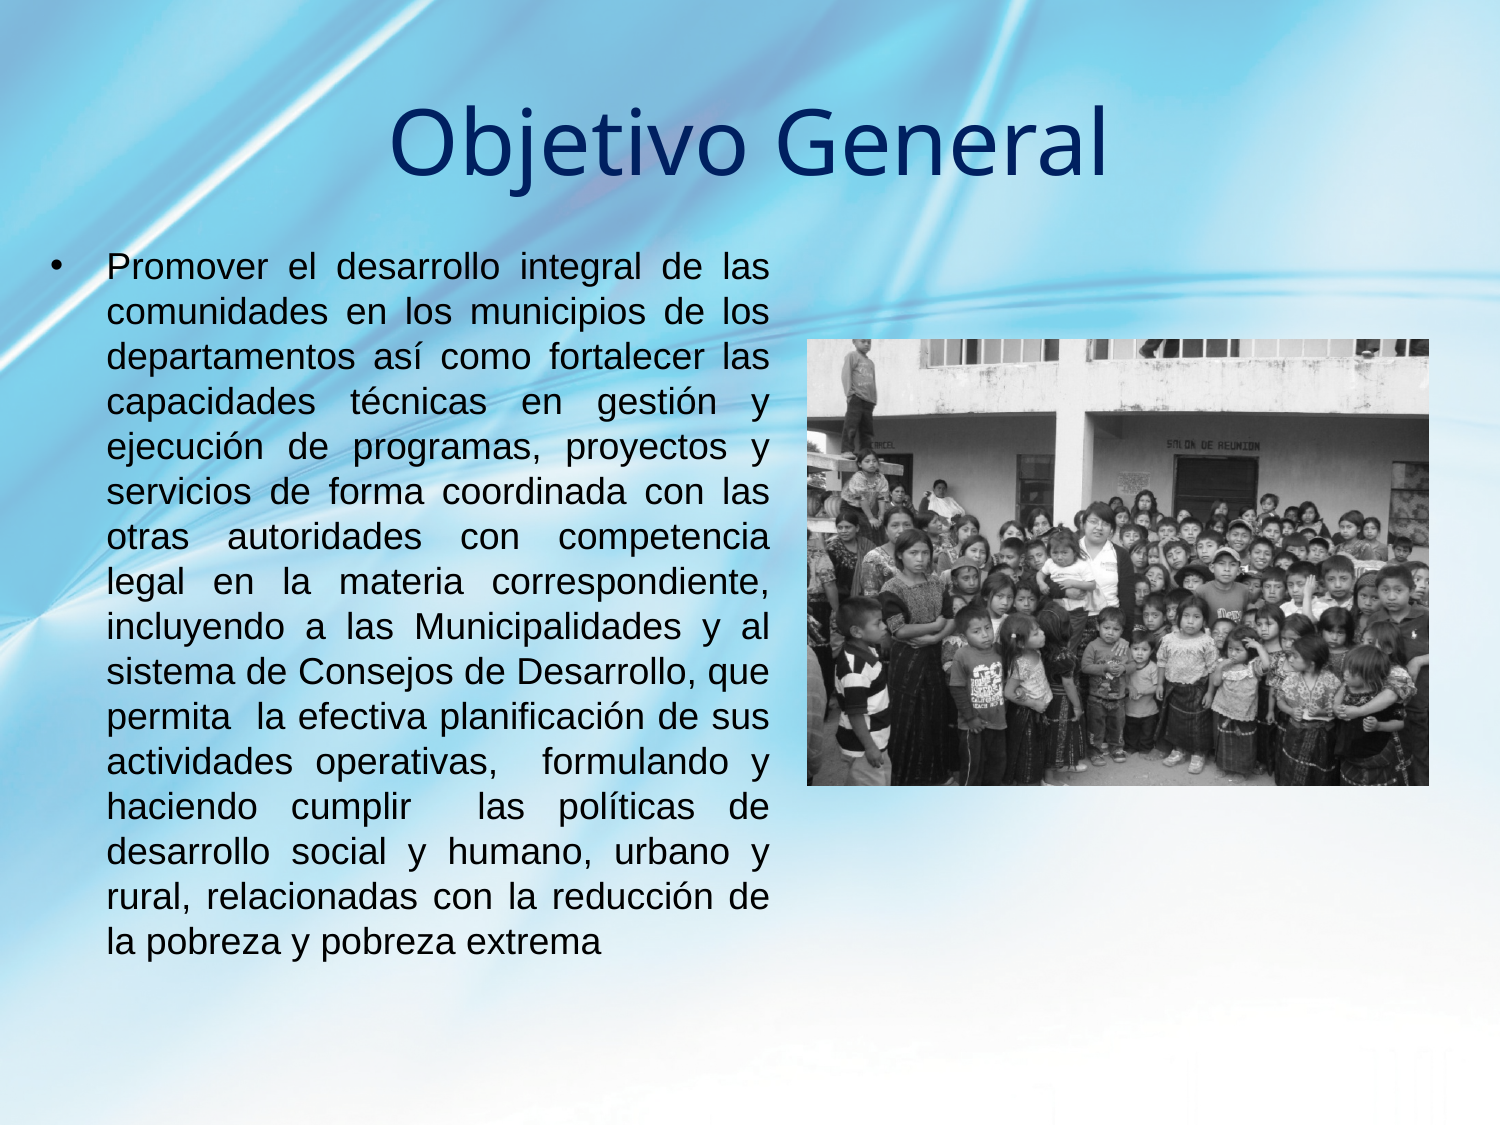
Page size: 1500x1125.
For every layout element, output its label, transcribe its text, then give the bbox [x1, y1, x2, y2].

title Objetivo General [75, 45, 1425, 233]
list Promover el desarrollo integral de las comunidades en los municipios de los departamentos así como fortalecer las capacidades técnicas en gestión y ejecución de programas, proyectos y servicios de forma coordinada con las otras autoridades con competencia legal en la materia correspondiente, incluyendo a las Municipalidades y al sistema de Consejos de Desarrollo, que permita la efectiva planificación de sus actividades operativas, formulando y haciendo cumplir las políticas de desarrollo social y humano, urbano y rural, relacionadas con la reducción de la pobreza y pobreza extrema [35, 234, 786, 973]
picture [807, 339, 1430, 786]
